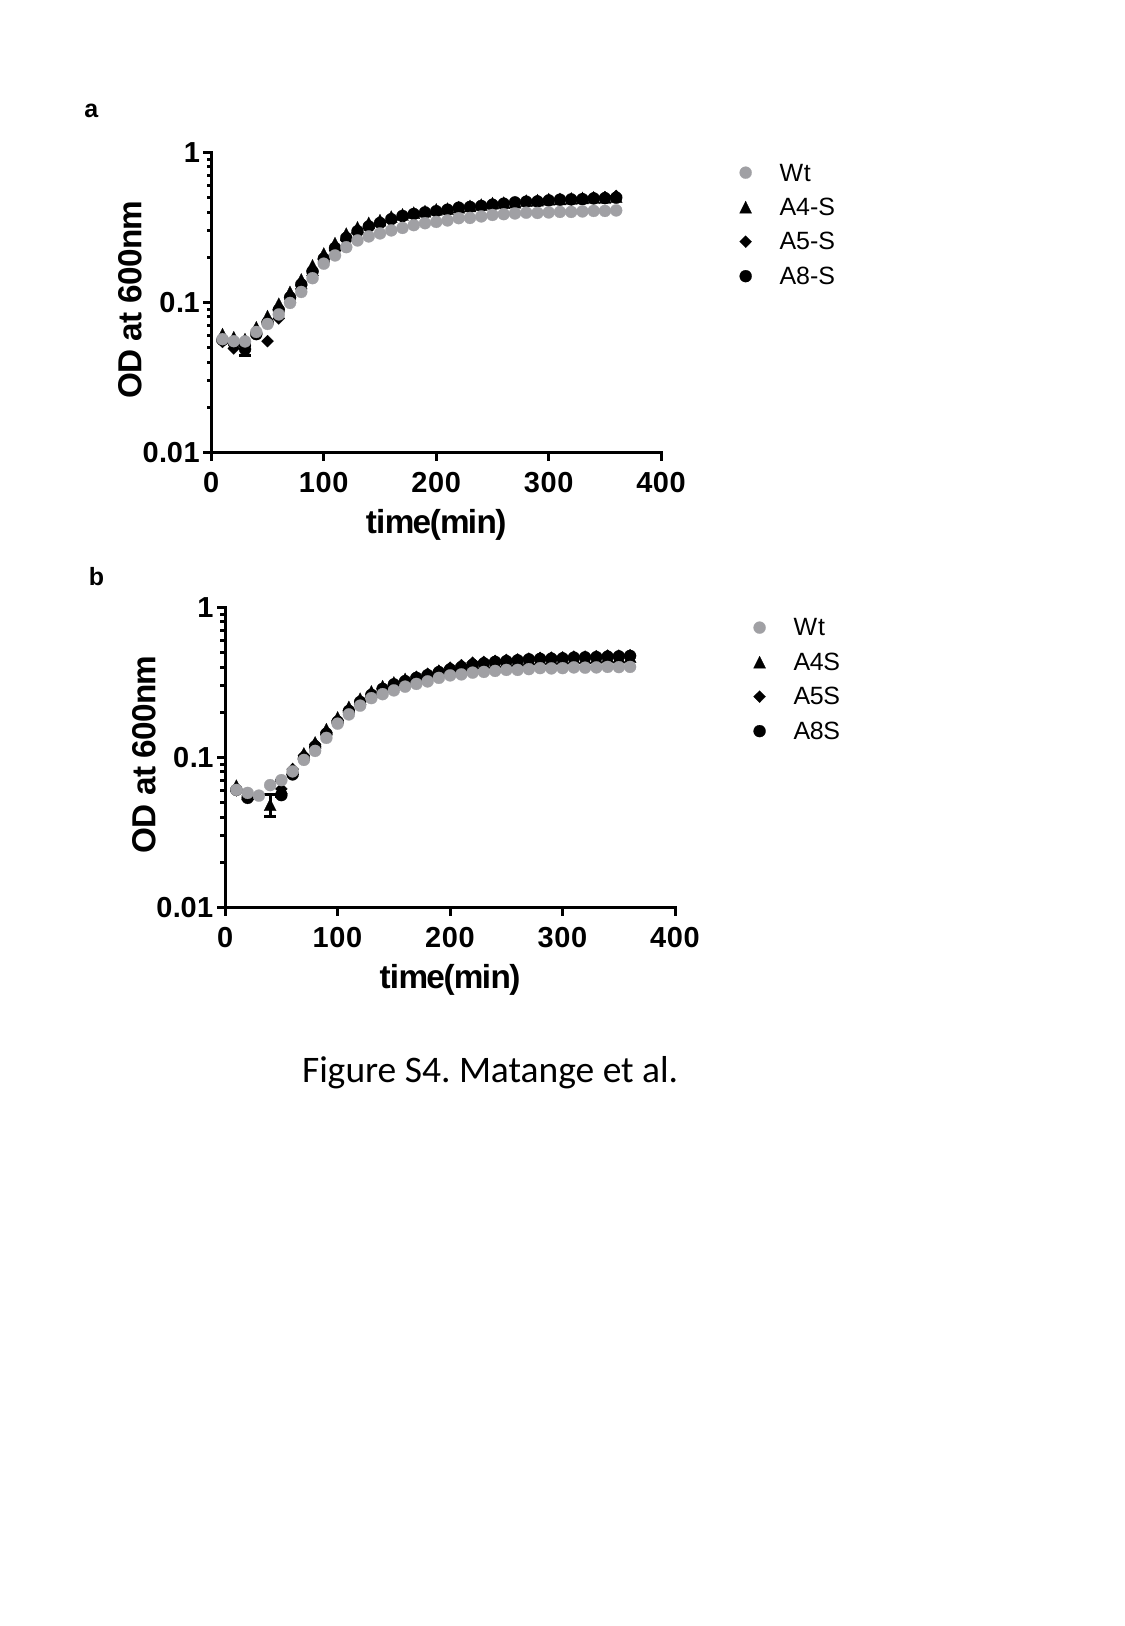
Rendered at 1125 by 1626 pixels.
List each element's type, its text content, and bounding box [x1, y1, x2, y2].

text_box b [73, 553, 103, 598]
text_box Figure S4. Matange et al. [287, 1037, 888, 1098]
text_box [89, 104, 857, 563]
text_box a [69, 85, 114, 130]
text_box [103, 559, 862, 1018]
